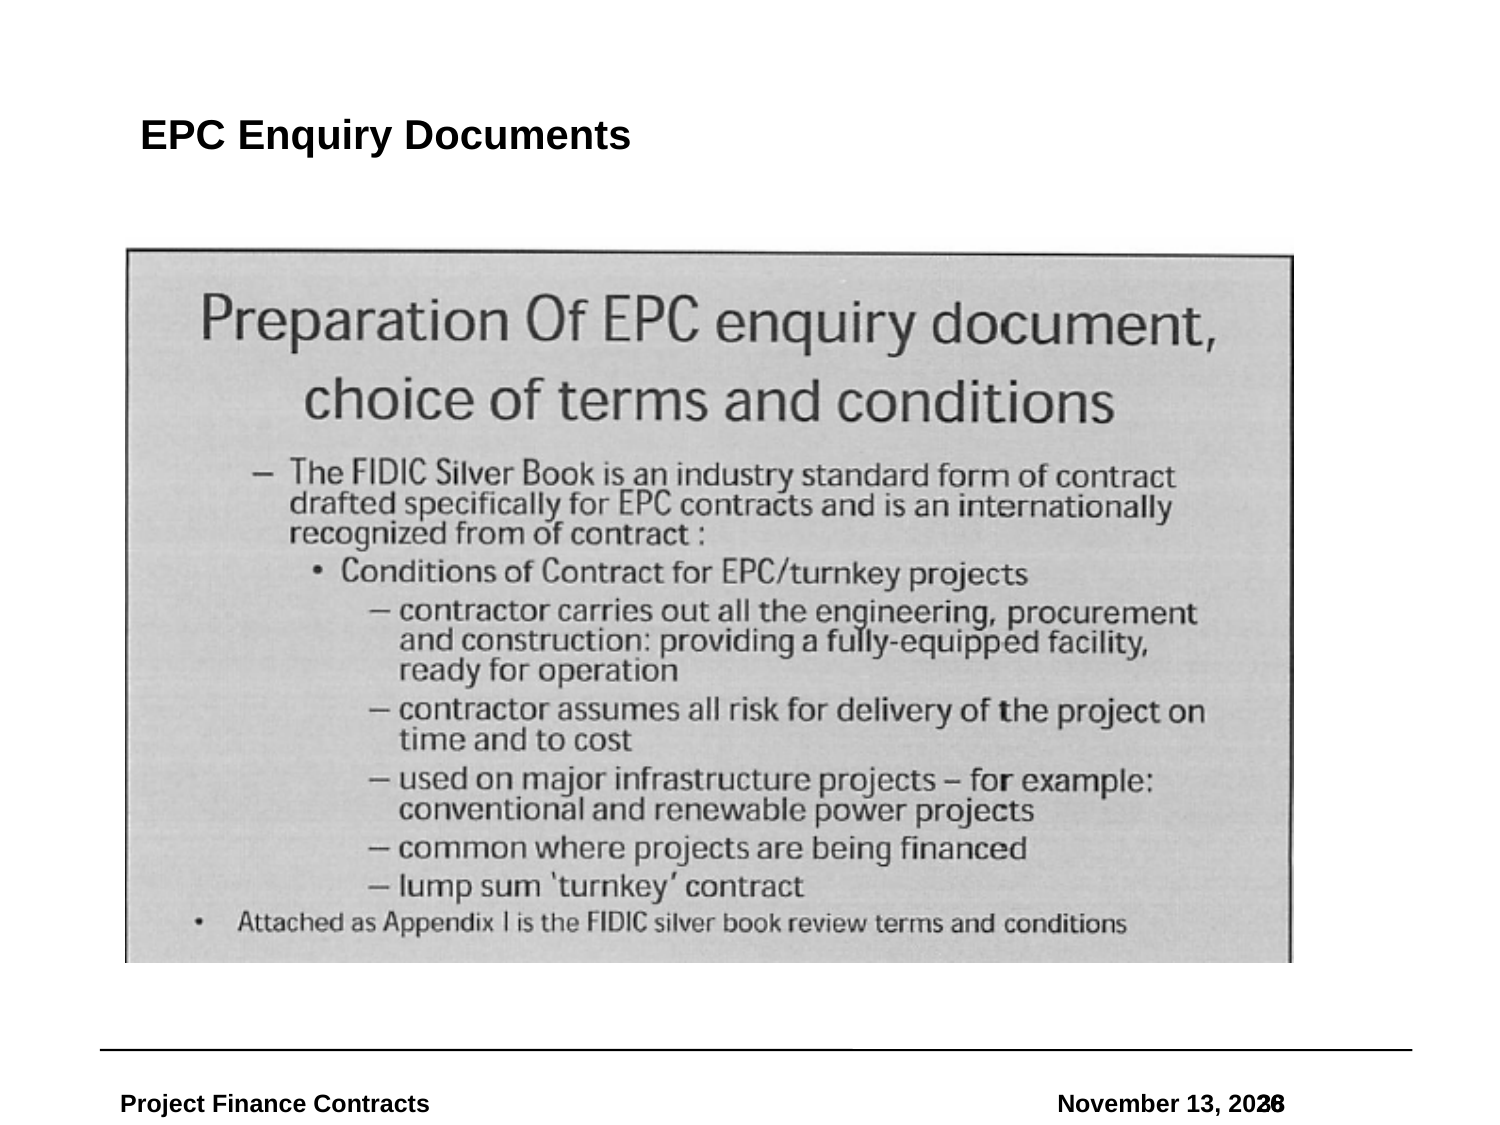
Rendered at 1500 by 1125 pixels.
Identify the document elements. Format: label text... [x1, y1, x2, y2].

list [125, 237, 1294, 963]
title EPC Enquiry Documents [124, 99, 1288, 226]
